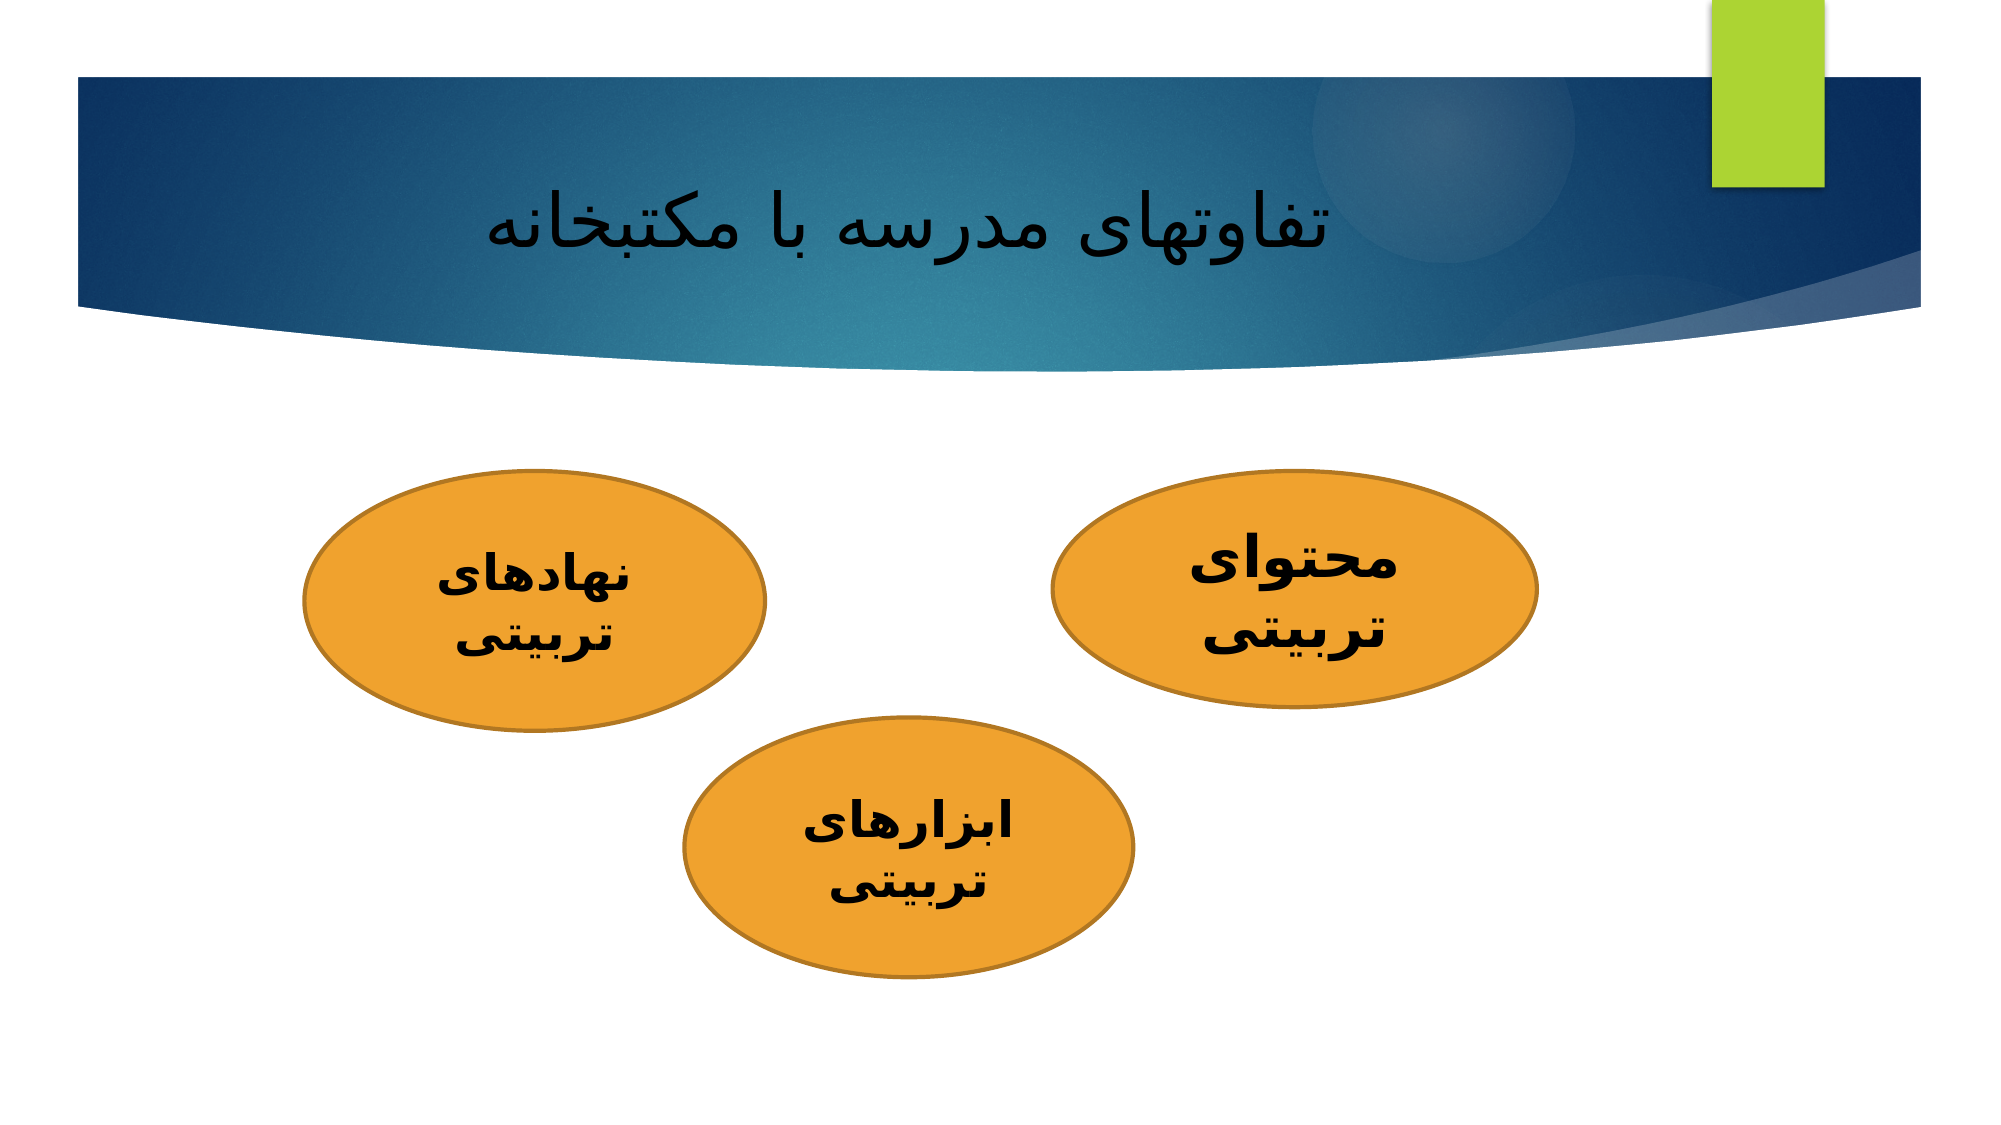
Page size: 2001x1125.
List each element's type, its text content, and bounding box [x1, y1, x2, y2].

text_box محتوای تربیتی [1052, 470, 1537, 708]
text_box ابزارهای تربیتی [684, 717, 1134, 978]
title تفاوتهای مدرسه با مکتبخانه [189, 159, 1627, 276]
text_box نهادهای تربیتی [304, 470, 766, 731]
